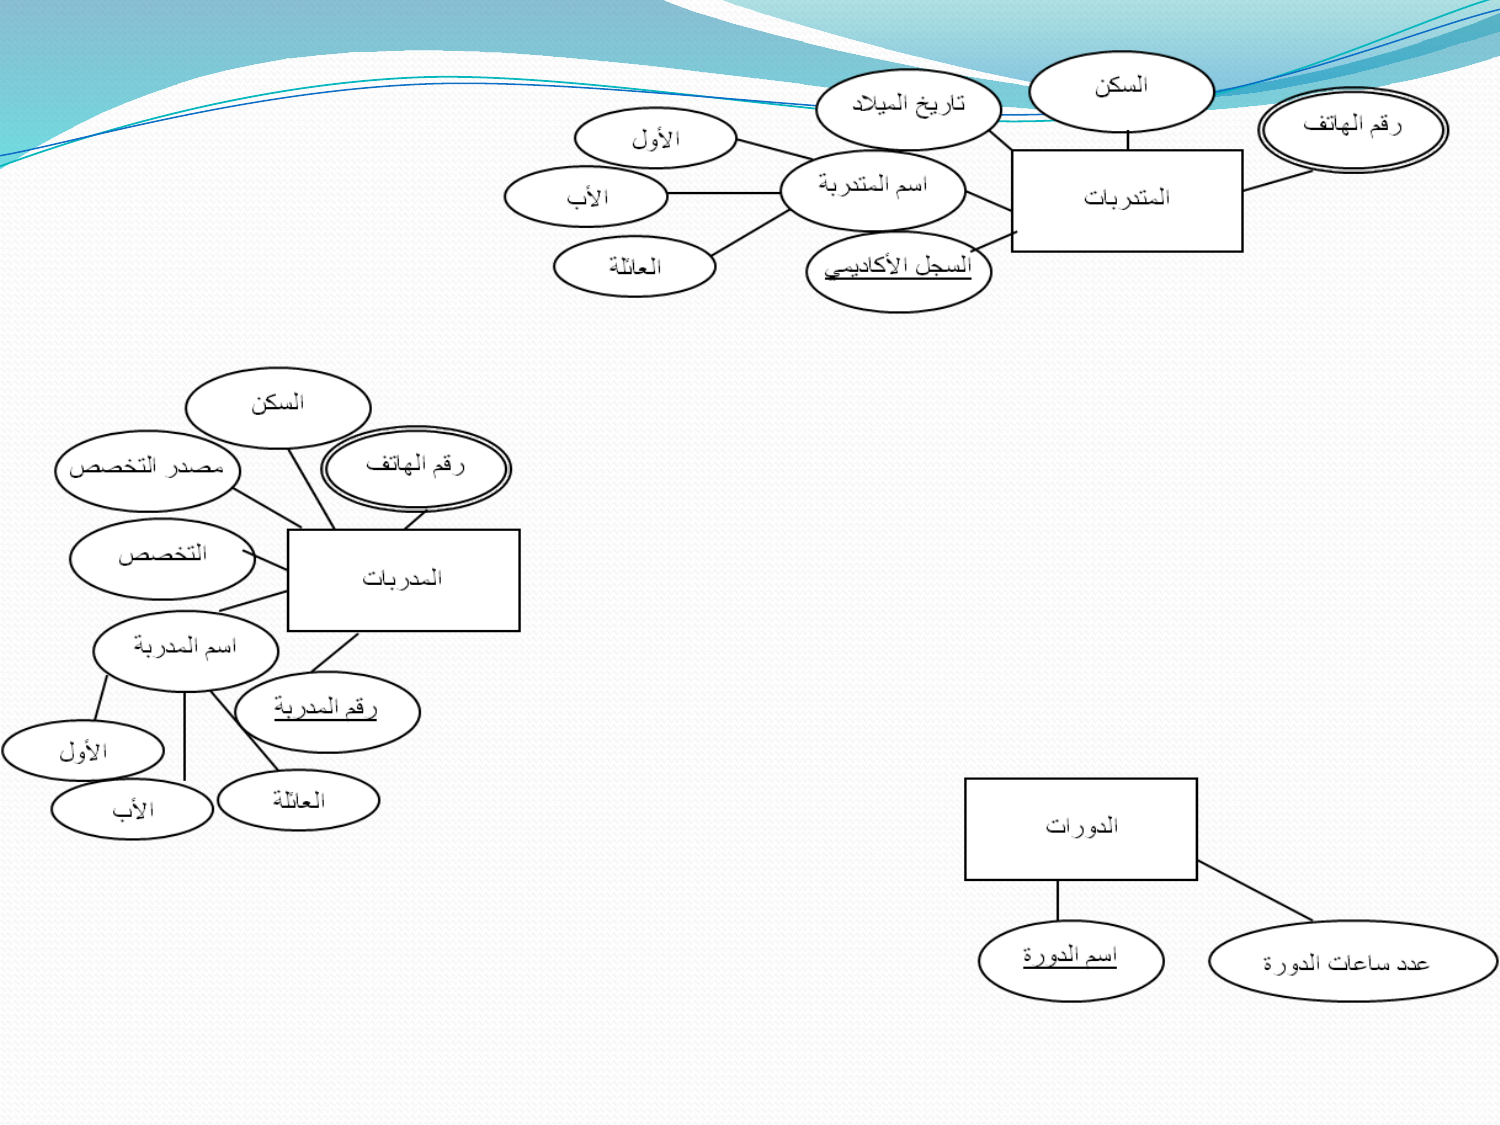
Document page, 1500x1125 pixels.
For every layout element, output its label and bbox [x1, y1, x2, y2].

list [0, 49, 1500, 1006]
